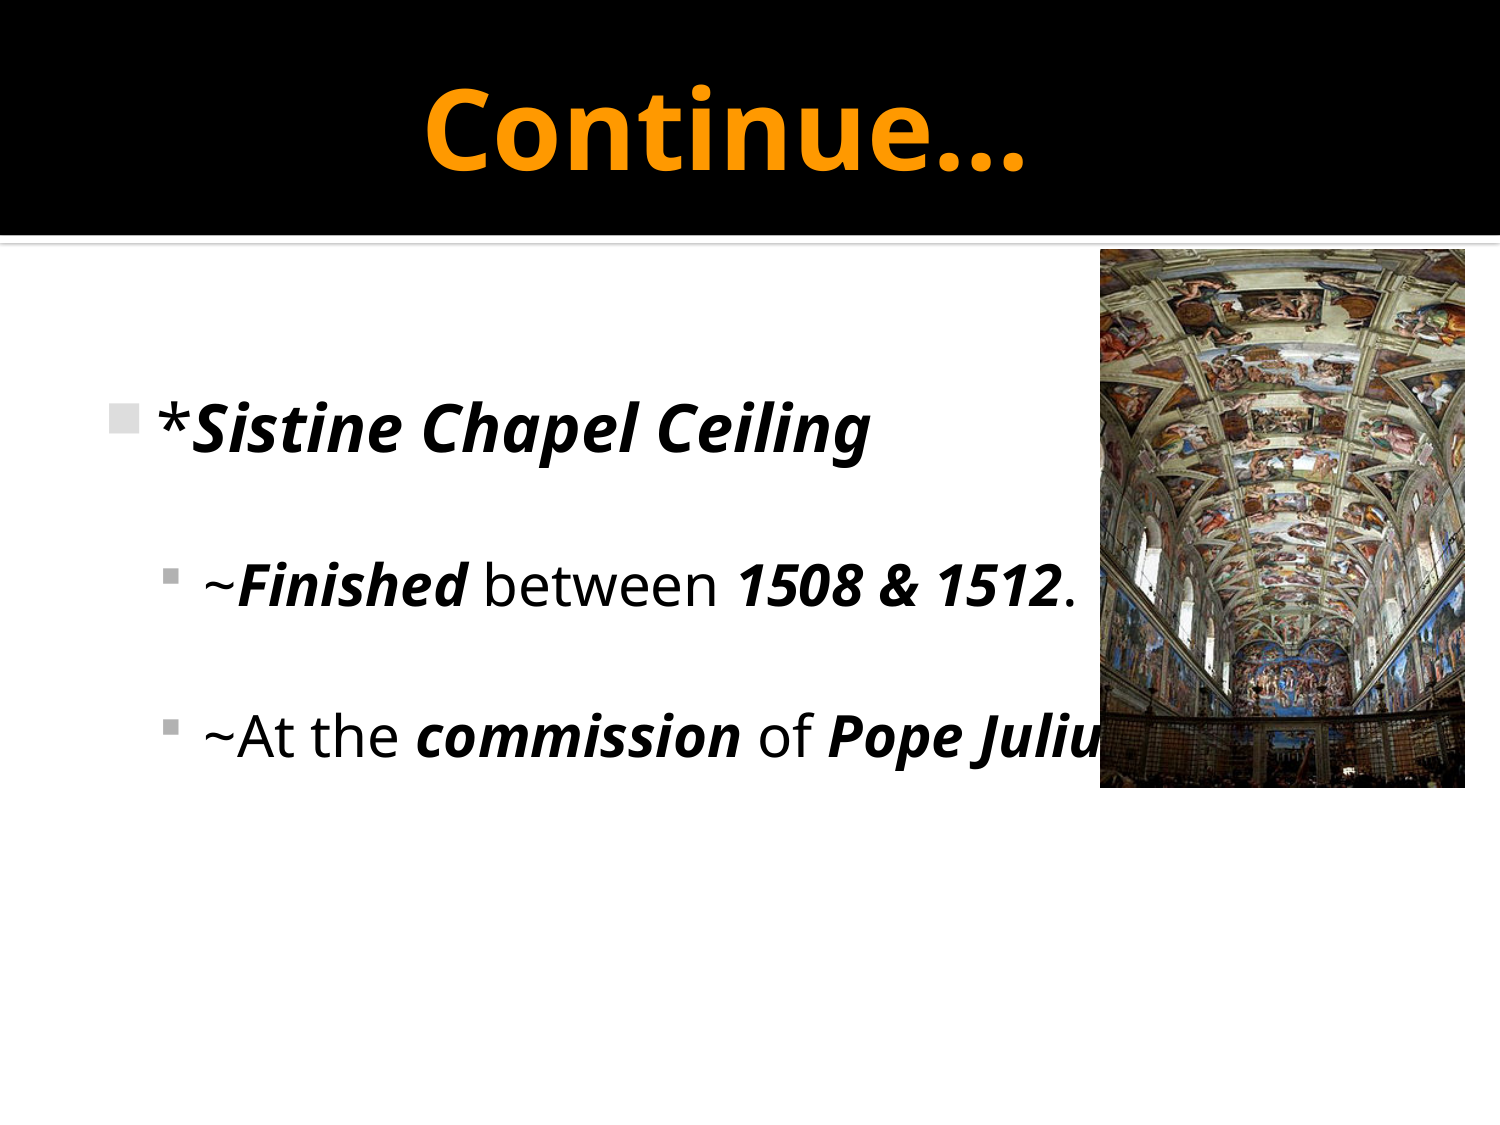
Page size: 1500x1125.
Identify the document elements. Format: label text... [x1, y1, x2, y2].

list *Sistine Chapel Ceiling ~Finished between 1508 & 1512. ~At the commission of Pope Julius II. [75, 291, 1425, 1050]
text_box Continue… [405, 49, 1046, 200]
picture [1099, 249, 1465, 788]
